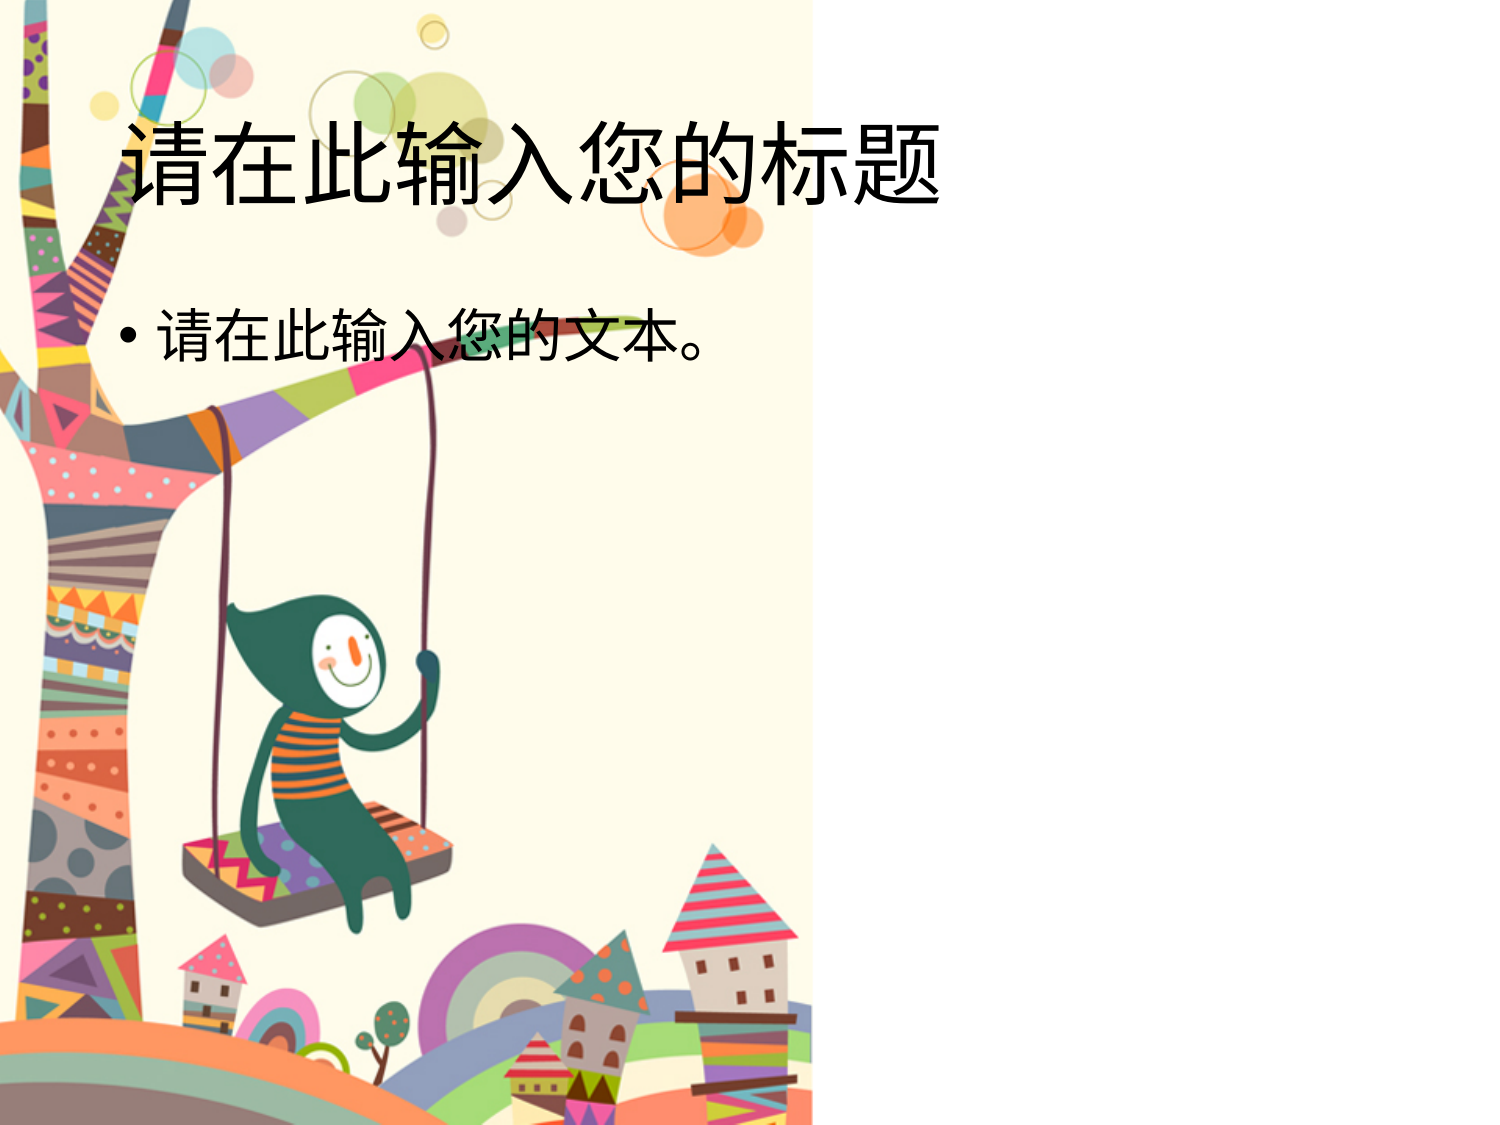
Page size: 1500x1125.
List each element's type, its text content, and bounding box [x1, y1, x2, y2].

picture [0, 0, 1500, 1125]
text_box 请在此输入您的标题 [103, 59, 1397, 278]
text_box 请在此输入您的文本。 [103, 299, 1397, 1014]
